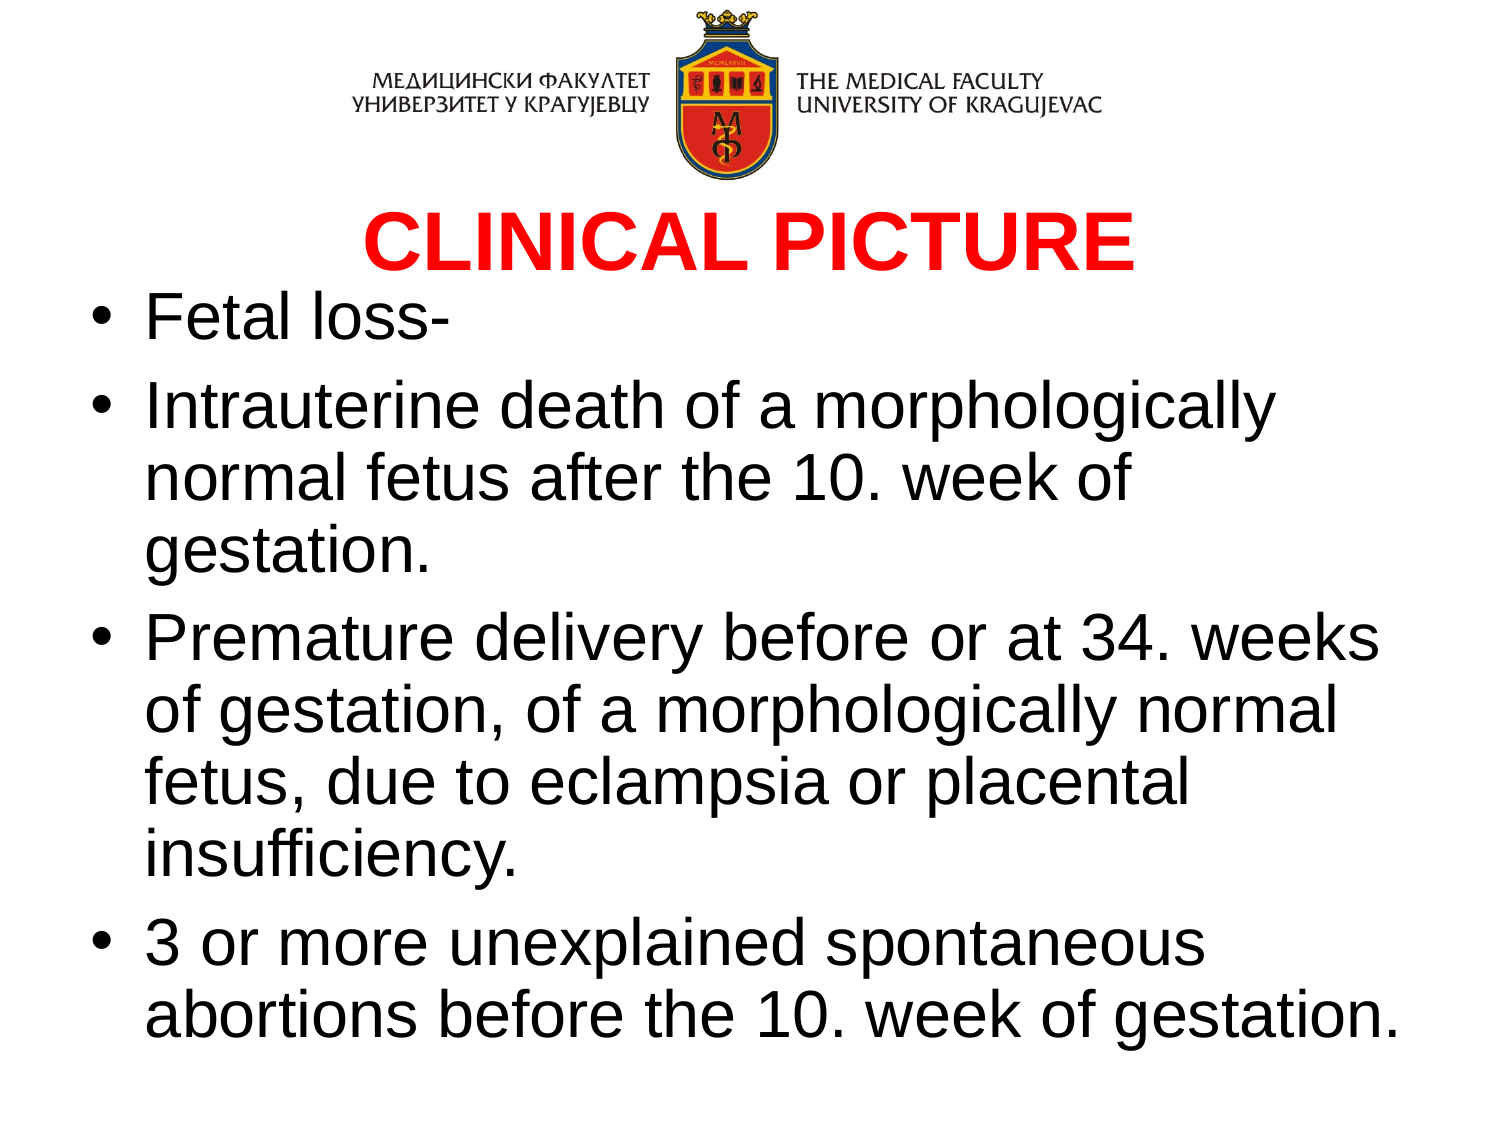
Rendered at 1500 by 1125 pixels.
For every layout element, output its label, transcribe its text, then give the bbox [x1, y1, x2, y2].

text_box Fetal loss- Intrauterine death of a morphologically normal fetus after the 10. week of gestation. Premature delivery before or at 34. weeks of gestation, of a morphologically normal fetus, due to eclampsia or placental insufficiency. 3 or more unexplained spontaneous abortions before the 10. week of gestation. [74, 274, 1425, 1118]
picture [328, 0, 1125, 174]
text_box CLINICAL PICTURE [74, 174, 1425, 274]
